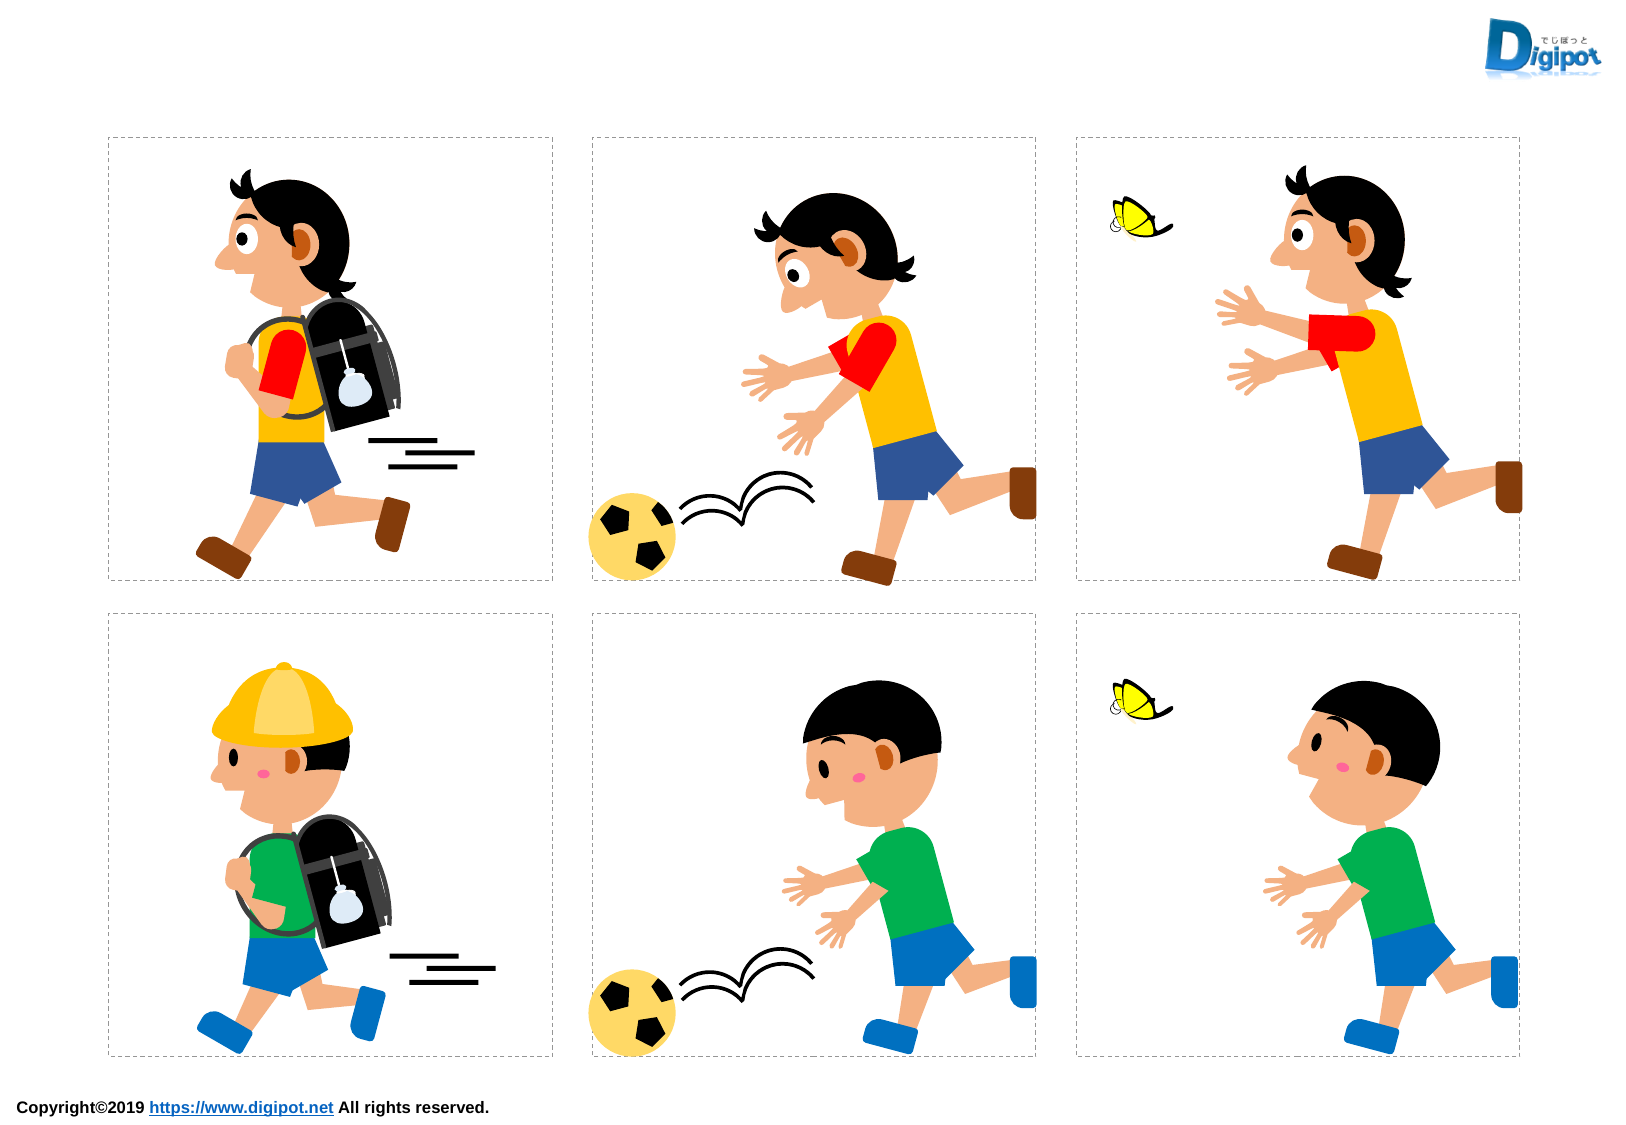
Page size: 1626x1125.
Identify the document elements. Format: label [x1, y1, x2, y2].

text_box [1110, 175, 1523, 575]
text_box [1110, 679, 1497, 1039]
text_box [588, 682, 1016, 1057]
text_box [197, 180, 475, 570]
picture [1485, 18, 1602, 82]
text_box [198, 662, 496, 1045]
text_box [588, 192, 1037, 581]
